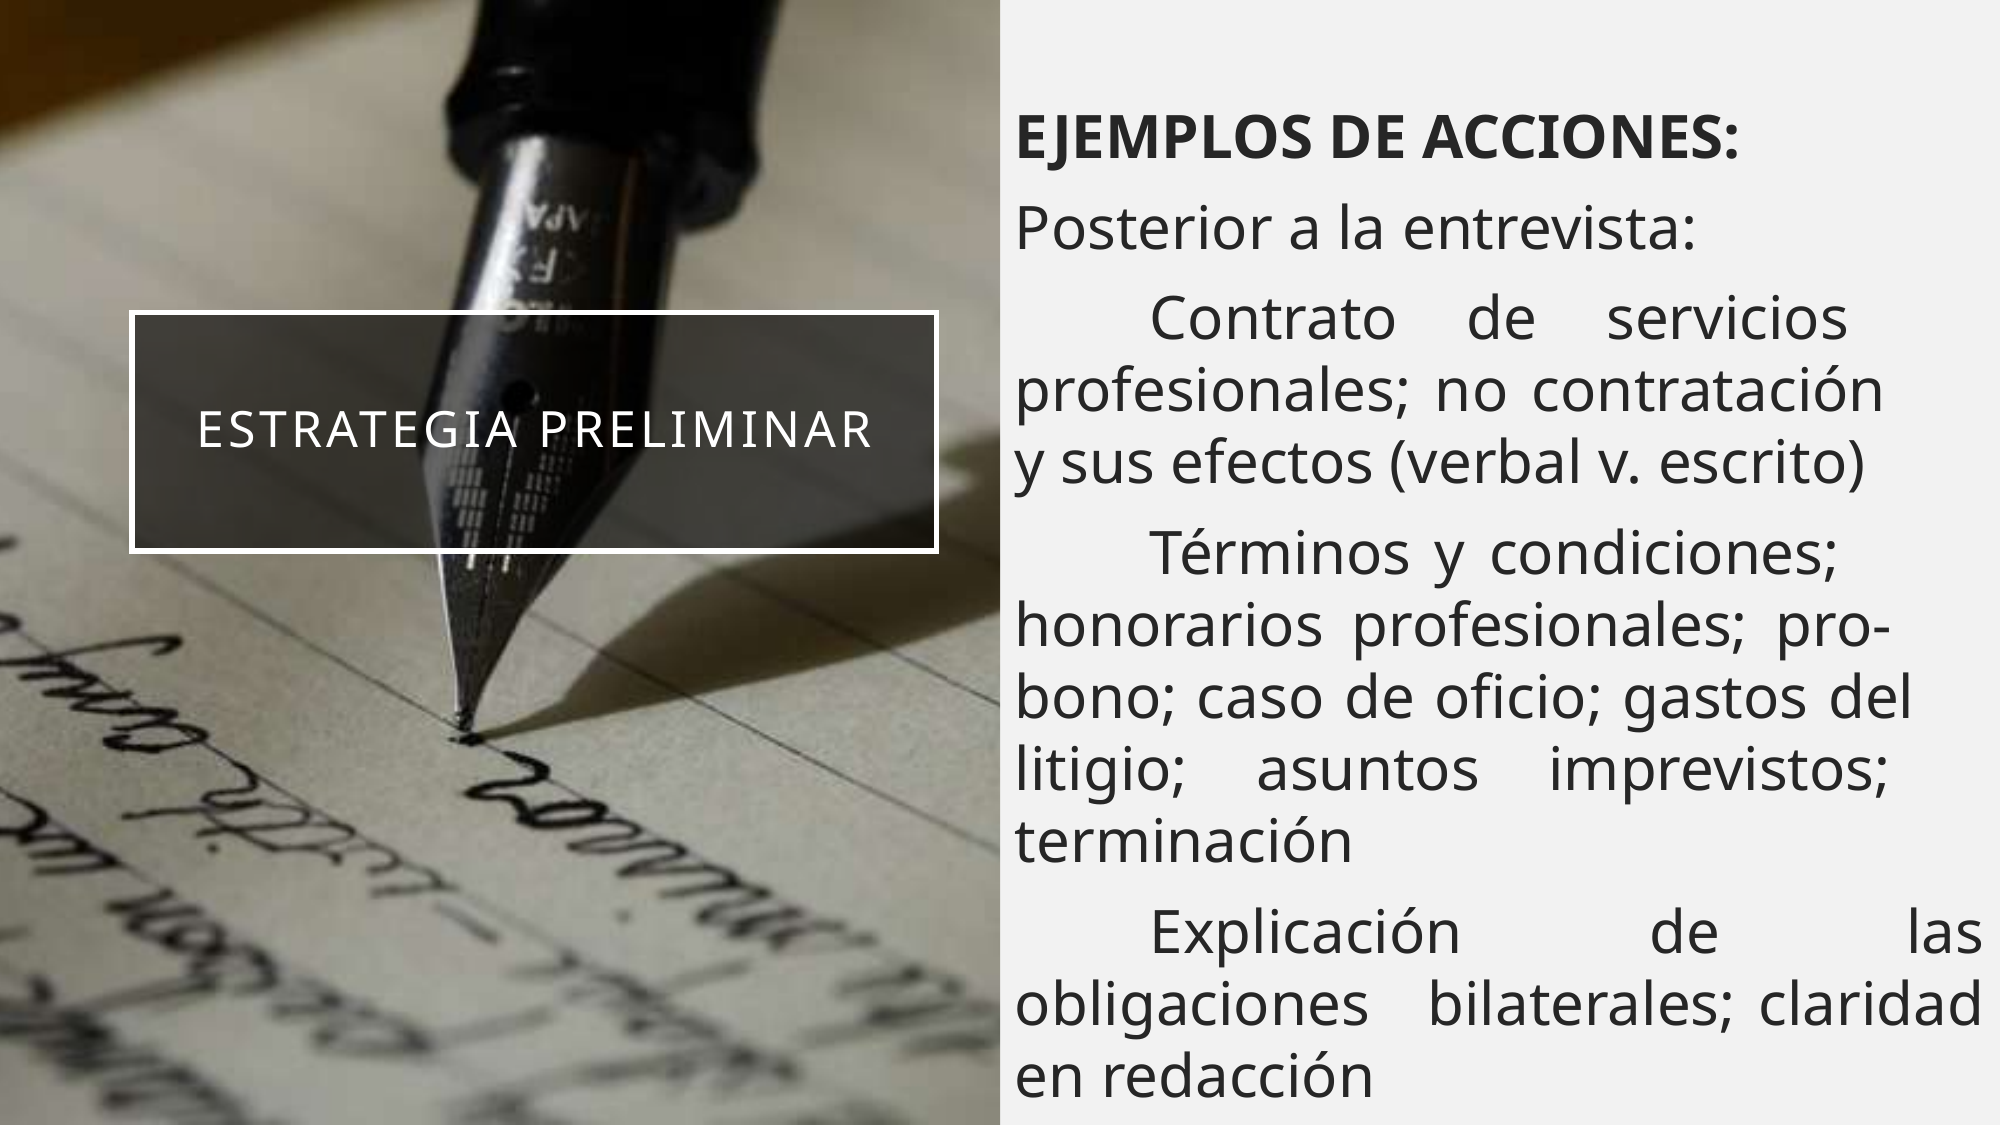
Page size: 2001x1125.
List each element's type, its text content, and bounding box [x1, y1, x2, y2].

list EJEMPLOS DE ACCIONES: Posterior a la entrevista: Contrato de servicios profesionales; no contratación y sus efectos (verbal v. escrito) Términos y condiciones; honorarios profesionales; pro- bono; caso de oficio; gastos del litigio; asuntos imprevistos; terminación Explicación de las obligaciones bilaterales; claridad en redacción [1001, 0, 2000, 1125]
picture [0, 0, 1001, 1125]
